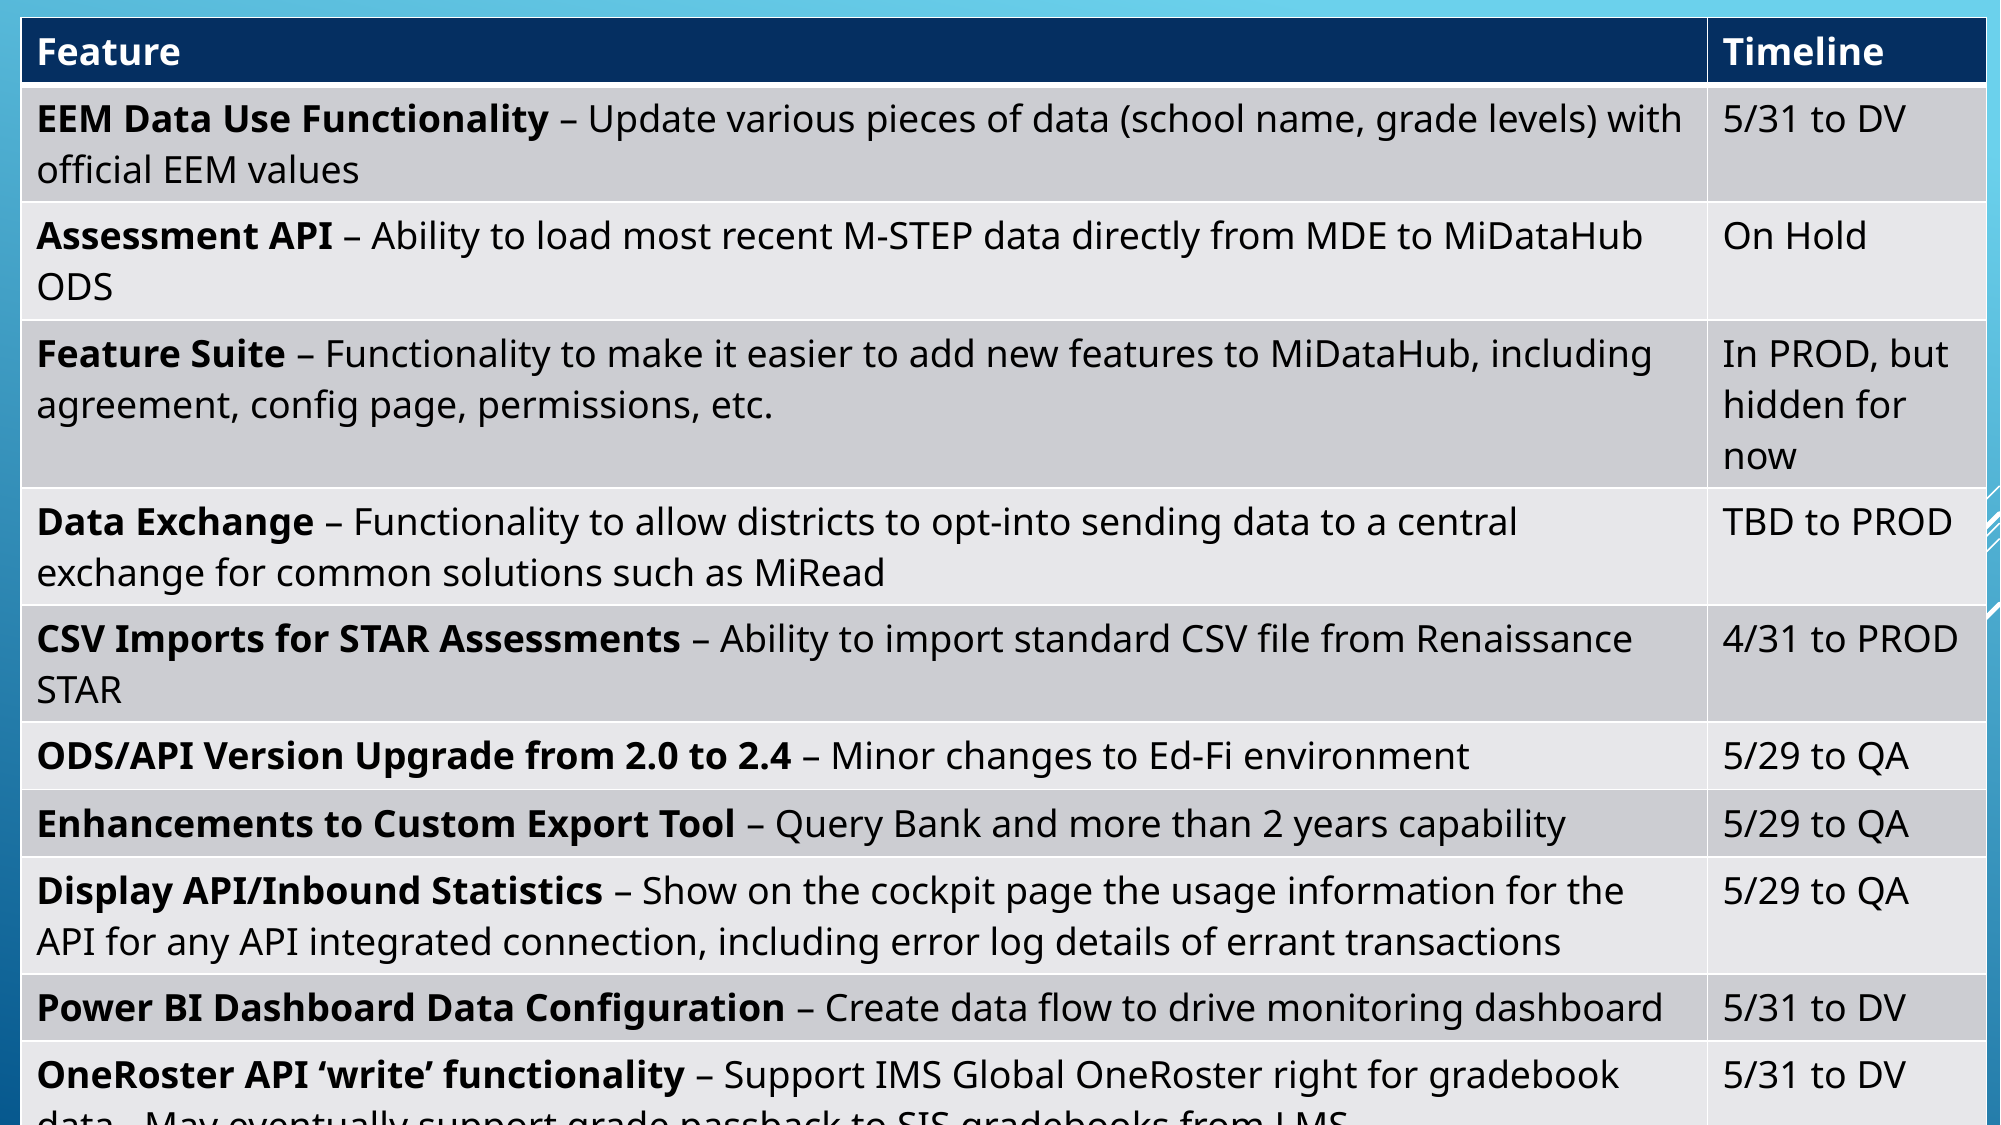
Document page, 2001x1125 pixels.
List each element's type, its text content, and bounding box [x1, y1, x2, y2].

table_cell 5/31 to DV [1708, 88, 1986, 201]
table_cell Enhancements to Custom Export Tool – Query Bank and more than 2 years capability [22, 790, 1707, 856]
table_cell 5/29 to QA [1708, 858, 1986, 973]
table_cell 5/31 to DV [1708, 975, 1986, 1040]
table_cell 5/29 to QA [1708, 723, 1986, 789]
table_cell 5/31 to DV [1708, 1042, 1986, 1125]
table_cell Feature Suite – Functionality to make it easier to add new features to MiDataHub, including agreement, config page, permissions, etc. [22, 321, 1707, 487]
table_cell Data Exchange – Functionality to allow districts to opt-into sending data to a central exchange for common solutions such as MiRead [22, 489, 1707, 604]
table_cell Assessment API – Ability to load most recent M-STEP data directly from MDE to MiDataHub ODS [22, 203, 1707, 319]
table_cell 5/29 to QA [1708, 790, 1986, 856]
table_cell Power BI Dashboard Data Configuration – Create data flow to drive monitoring dashboard [22, 975, 1707, 1040]
table_cell EEM Data Use Functionality – Update various pieces of data (school name, grade levels) with official EEM values [22, 88, 1707, 201]
table_cell In PROD, but hidden for now [1708, 321, 1986, 487]
table_cell TBD to PROD [1708, 489, 1986, 604]
table_header Feature [22, 18, 1707, 82]
table_cell OneRoster API ‘write’ functionality – Support IMS Global OneRoster right for gradebook data. May eventually support grade passback to SIS gradebooks from LMS. [22, 1042, 1707, 1125]
table_cell On Hold [1708, 203, 1986, 319]
table_cell Display API/Inbound Statistics – Show on the cockpit page the usage information for the API for any API integrated connection, including error log details of errant transactions [22, 858, 1707, 973]
table_cell ODS/API Version Upgrade from 2.0 to 2.4 – Minor changes to Ed-Fi environment [22, 723, 1707, 789]
table_header Timeline [1708, 18, 1986, 82]
table_cell CSV Imports for STAR Assessments – Ability to import standard CSV file from Renaissance STAR [22, 606, 1707, 721]
table_cell 4/31 to PROD [1708, 606, 1986, 721]
